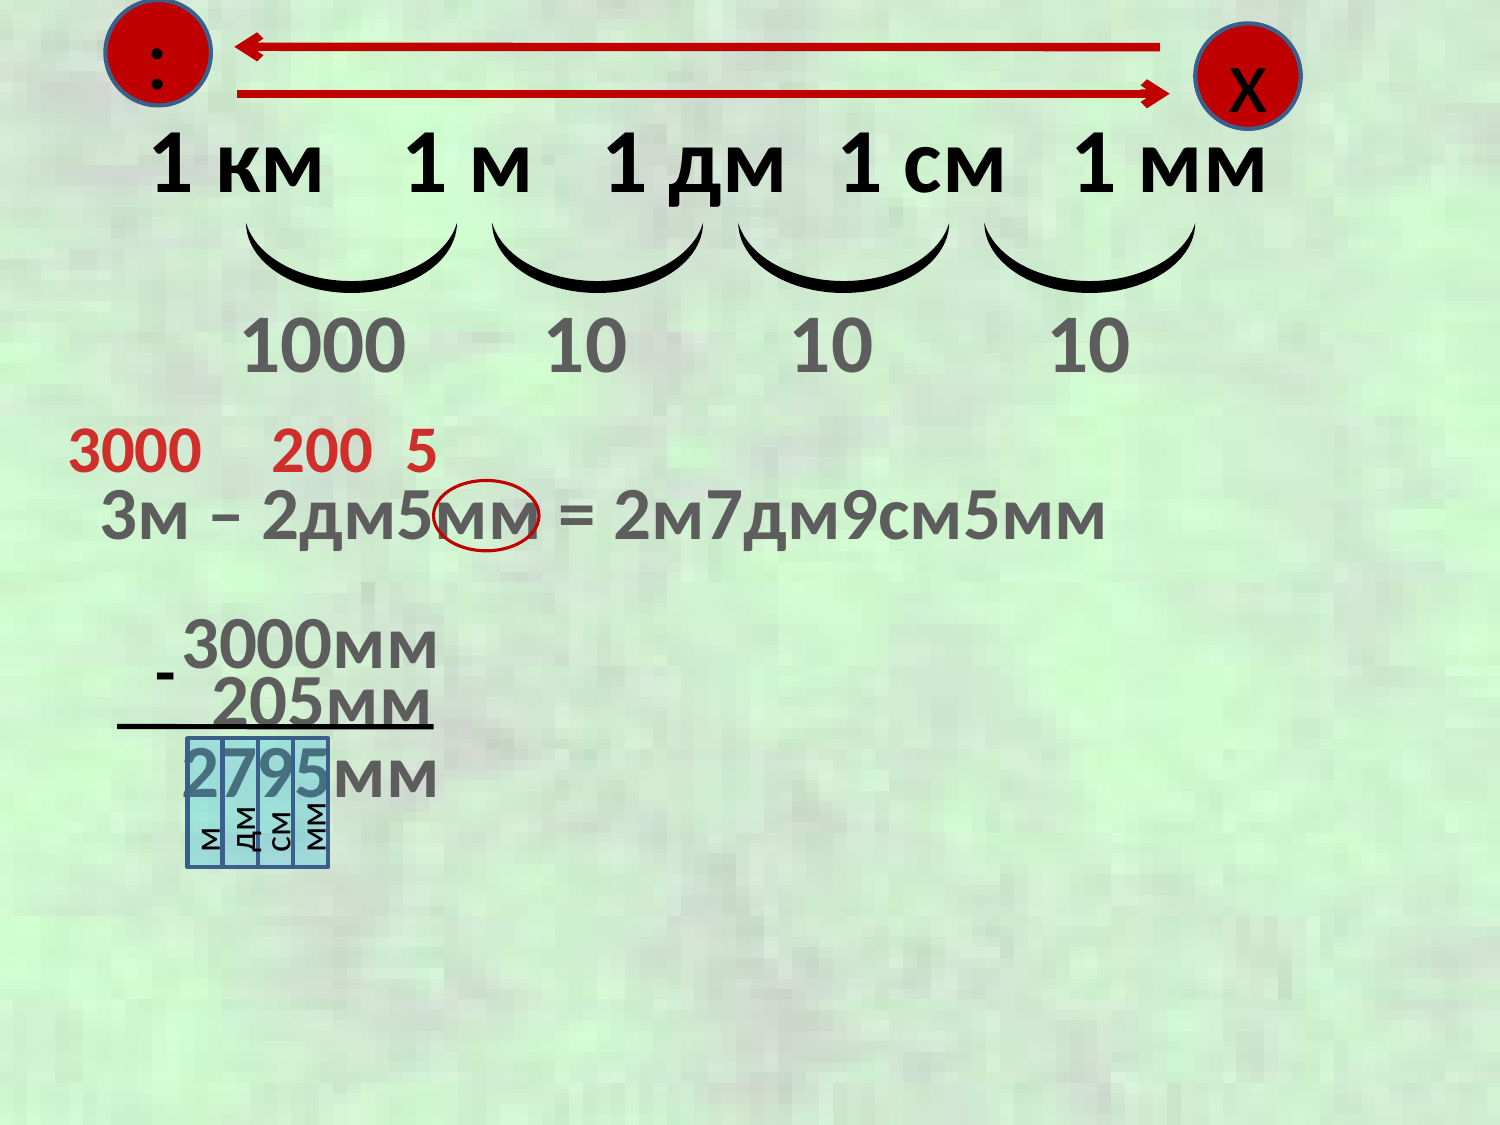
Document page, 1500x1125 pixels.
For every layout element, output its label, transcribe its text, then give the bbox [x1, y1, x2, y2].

text_box [736, 220, 952, 289]
text_box 1 км [132, 93, 342, 219]
text_box 2м7дм9см5мм [597, 456, 699, 562]
text_box 200 [234, 398, 374, 494]
text_box 1 дм [708, 98, 804, 219]
text_box 10 [773, 281, 889, 397]
text_box 2795мм [152, 714, 469, 820]
text_box - [140, 621, 192, 716]
text_box 3м – 2дм5мм = [84, 456, 597, 562]
text_box мм [295, 736, 330, 869]
text_box [431, 478, 542, 553]
picture [0, 0, 1500, 1125]
text_box 10 [1031, 281, 1147, 397]
text_box 10 [527, 281, 643, 397]
text_box см [260, 736, 295, 869]
text_box дм [225, 736, 260, 869]
text_box 3000мм [152, 585, 469, 644]
text_box 1000 [223, 281, 423, 397]
text_box 1 м [386, 98, 550, 219]
picture [177, 0, 703, 93]
text_box м [185, 736, 225, 869]
text_box 1 дм [586, 98, 698, 219]
text_box [490, 220, 698, 289]
text_box 1 мм [1055, 93, 1284, 219]
text_box [243, 220, 460, 281]
text_box х [1193, 21, 1303, 131]
text_box 205мм [192, 644, 481, 750]
text_box : [103, 0, 213, 108]
text_box 3000 [46, 398, 223, 494]
text_box 5 [374, 398, 469, 494]
text_box [982, 220, 1198, 284]
text_box 2м7дм9см5мм [707, 456, 1125, 562]
text_box 1 см [821, 98, 1023, 219]
